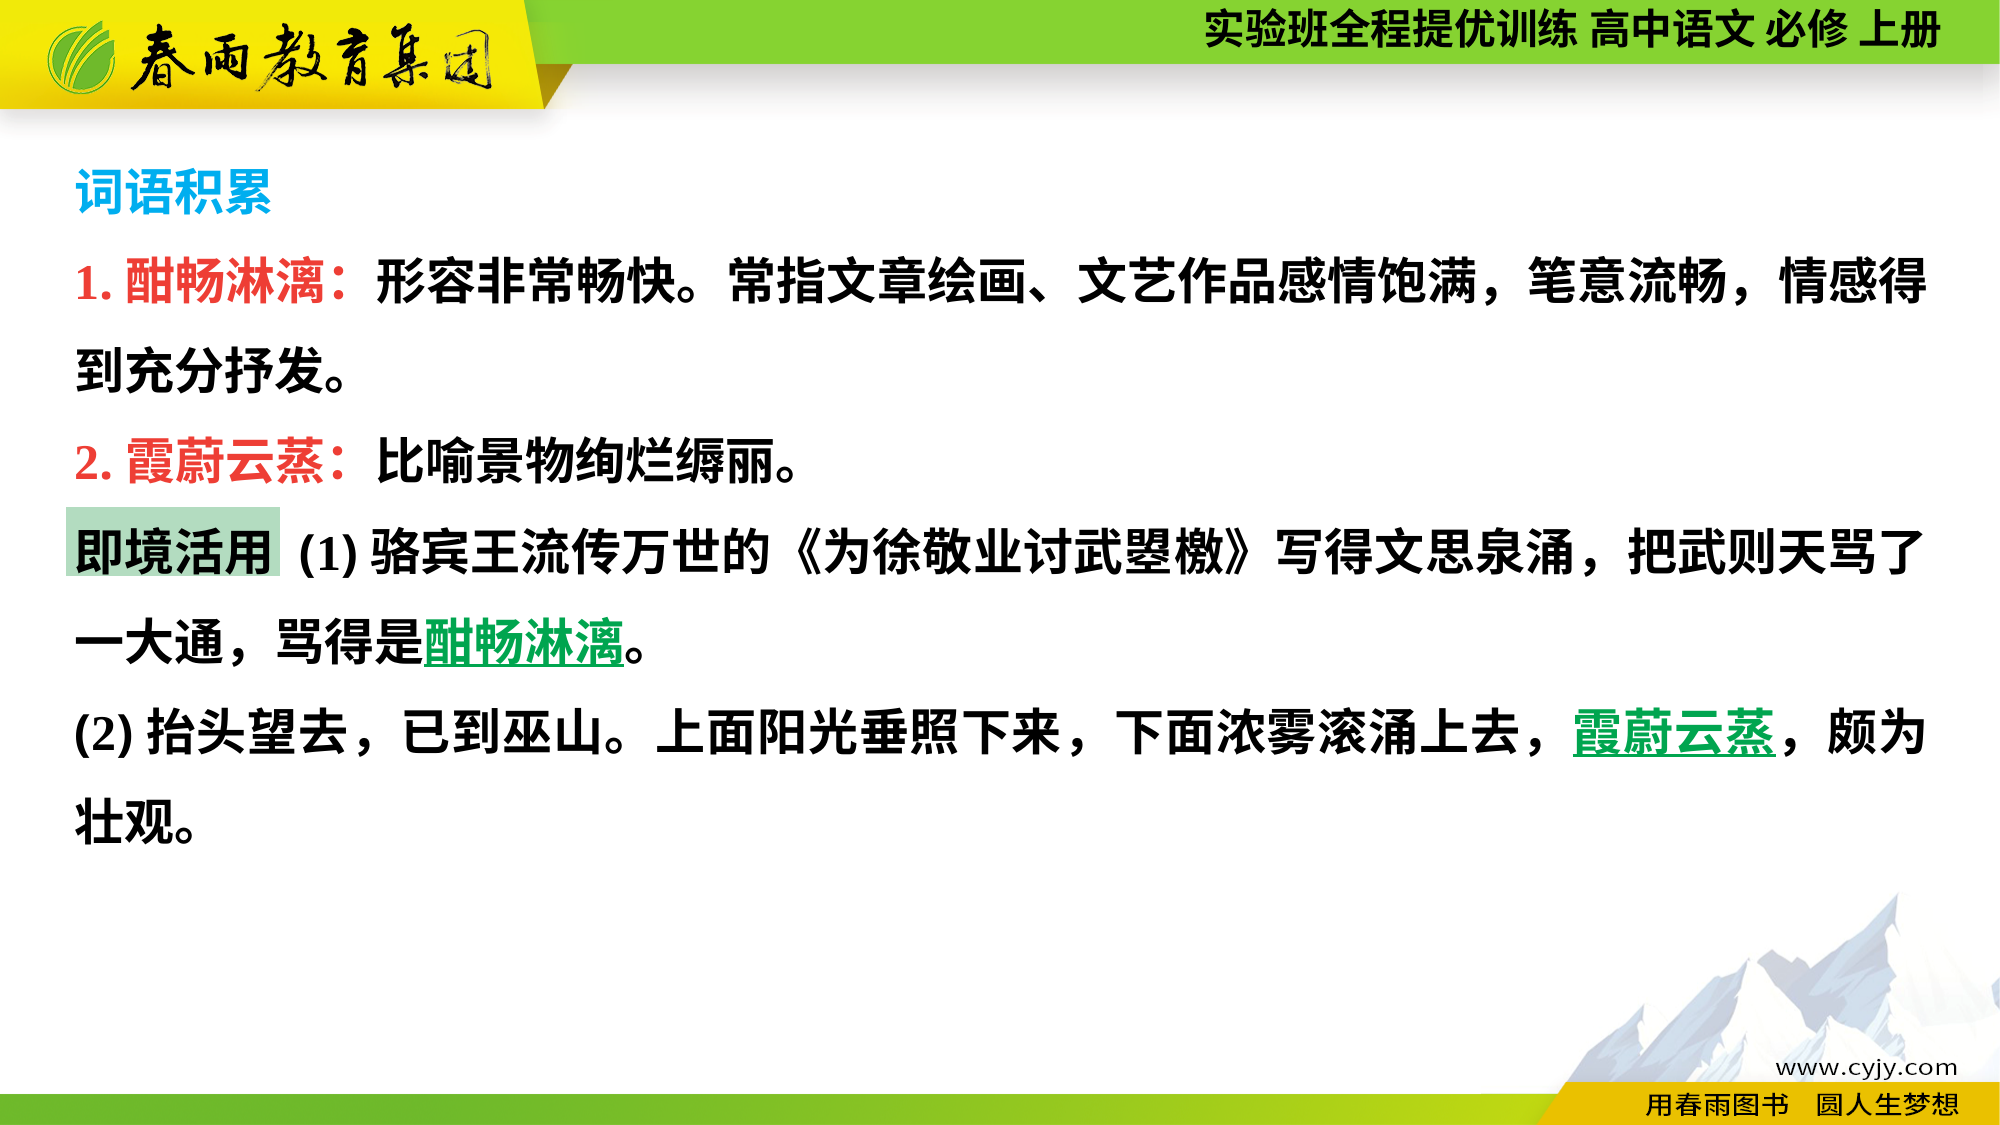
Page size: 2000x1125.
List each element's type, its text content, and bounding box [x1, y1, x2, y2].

list 词语积累 1.酣畅淋漓：形容非常畅快。常指文章绘画、文艺作品感情饱满，笔意流畅，情感得到充分抒发。 2.霞蔚云蒸：比喻景物绚烂缛丽。 即境活用 (1)骆宾王流传万世的《为徐敬业讨武曌檄》写得文思泉涌，把武则天骂了一大通，骂得是酣畅淋漓。 (2)抬头望去，已到巫山。上面阳光垂照下来，下面浓雾滚涌上去，霞蔚云蒸，颇为壮观。 [59, 122, 1944, 854]
picture [0, 0, 2000, 1125]
